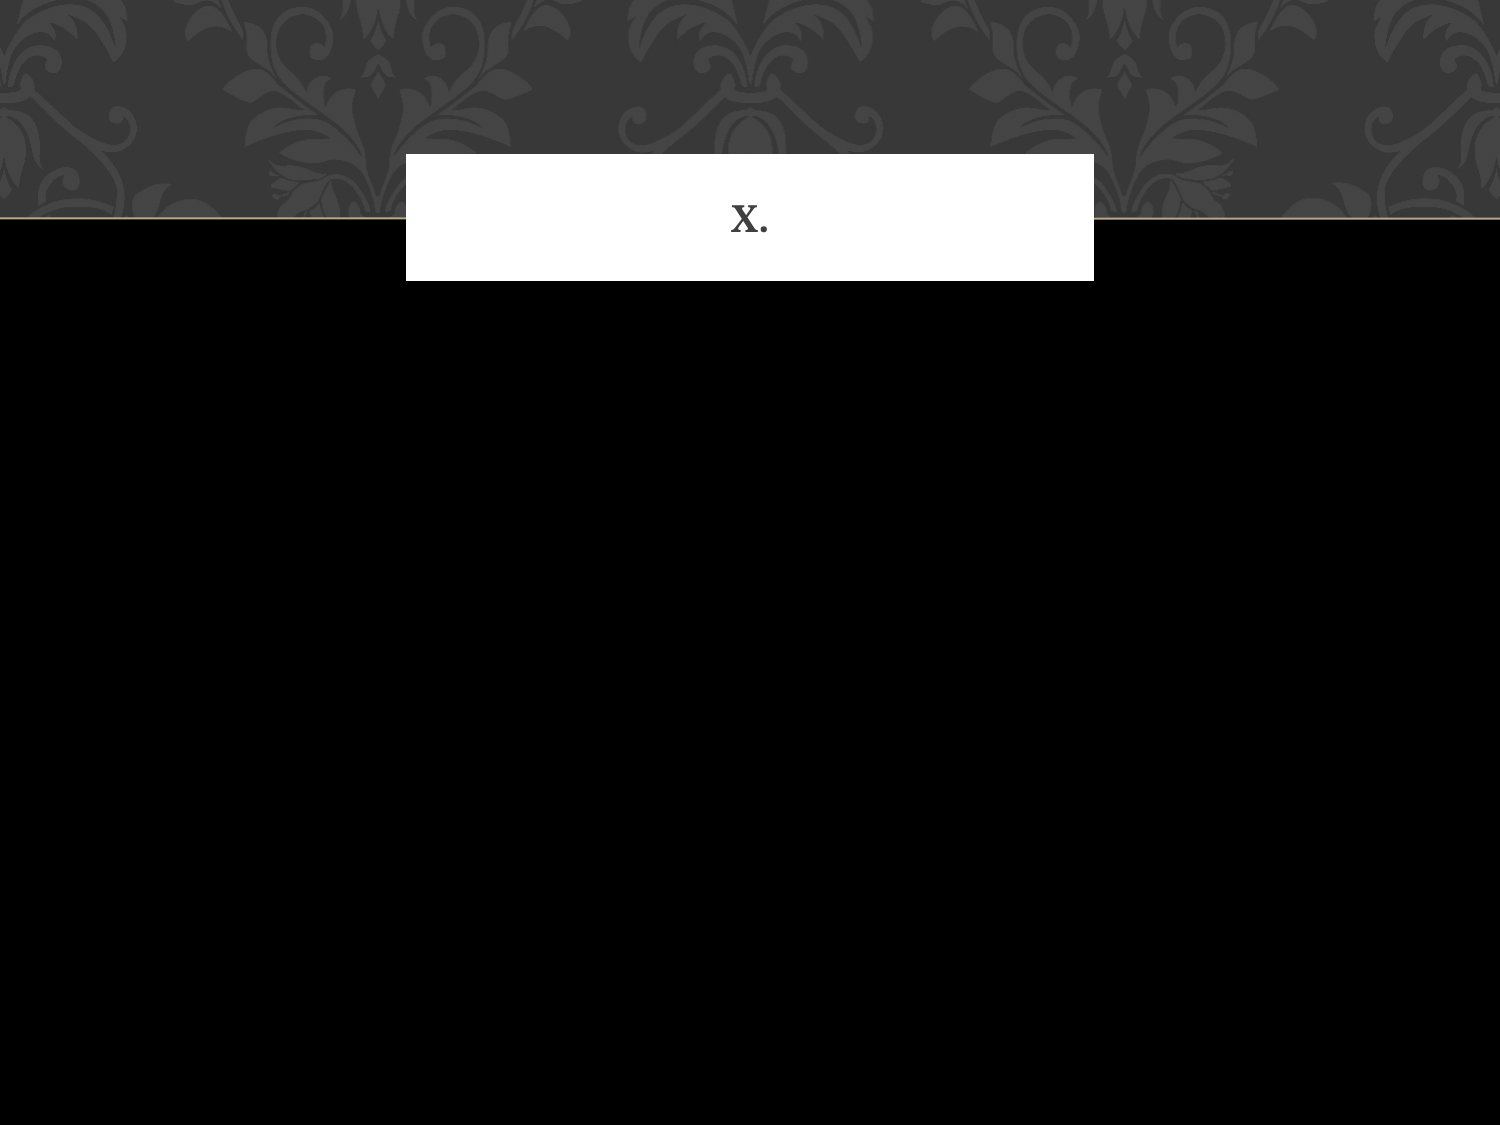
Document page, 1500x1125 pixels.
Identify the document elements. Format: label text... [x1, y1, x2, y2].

title X. [406, 154, 1094, 281]
